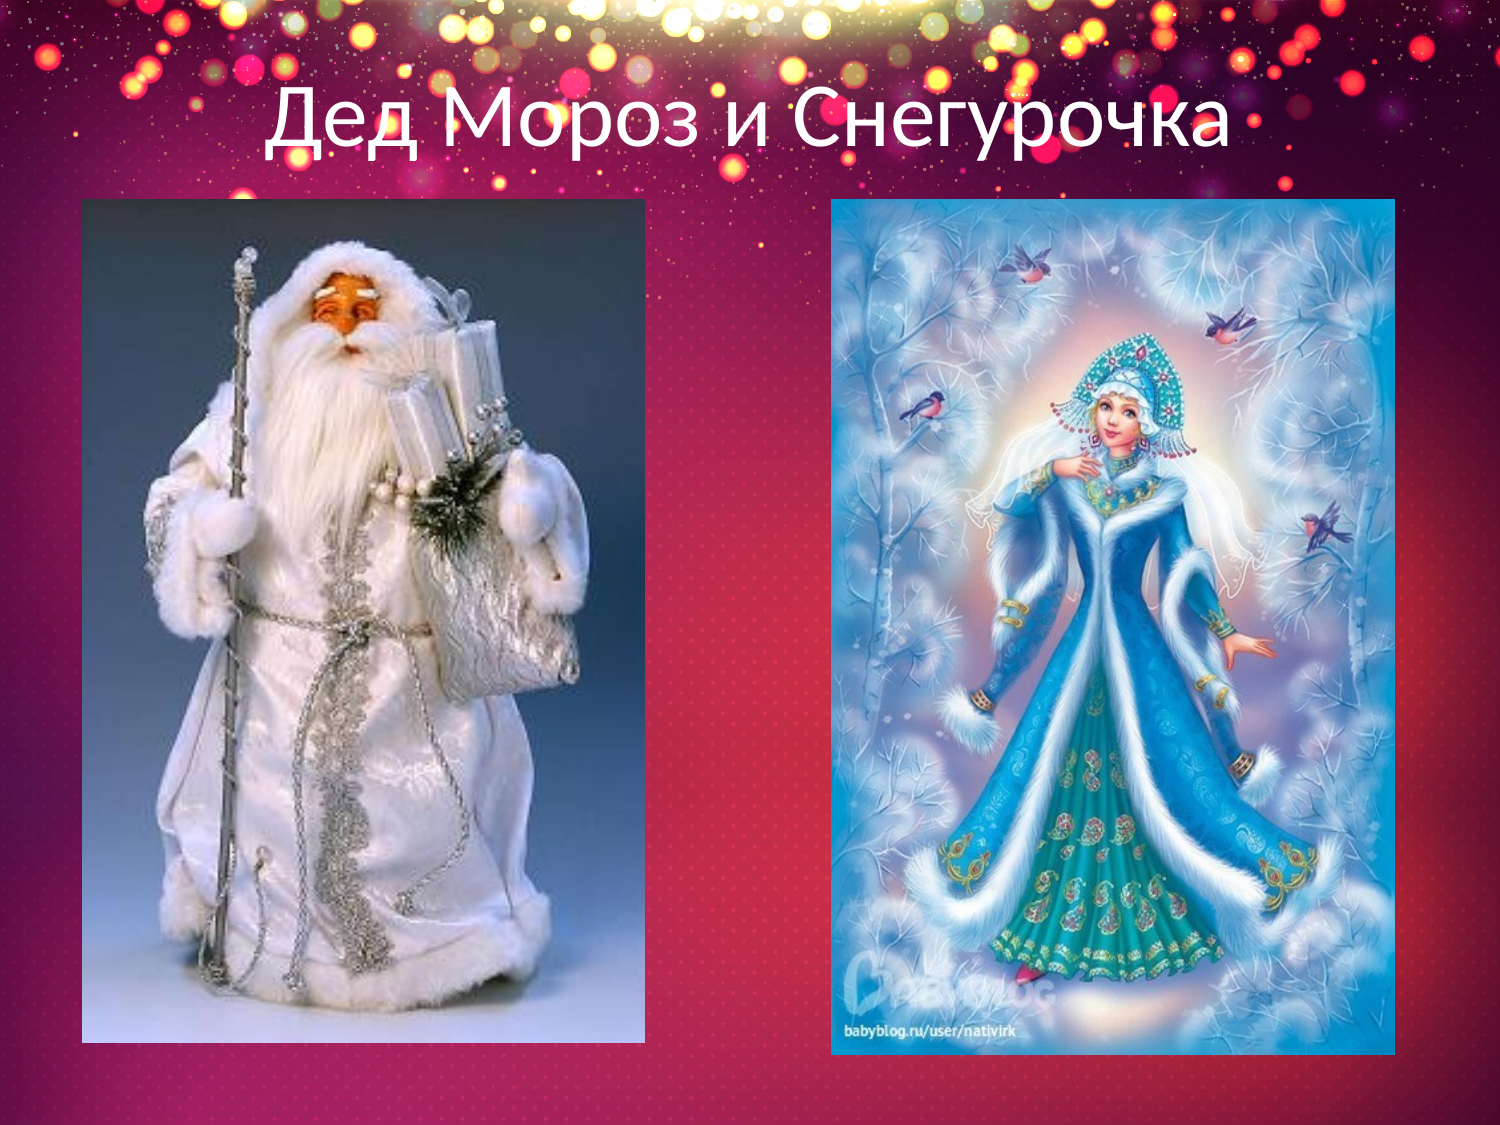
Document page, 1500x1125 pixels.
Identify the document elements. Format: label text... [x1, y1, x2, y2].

title Дед Мороз и Снегурочка [75, 24, 1425, 195]
picture [0, 0, 1500, 1125]
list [81, 198, 645, 1044]
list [831, 198, 1395, 1055]
